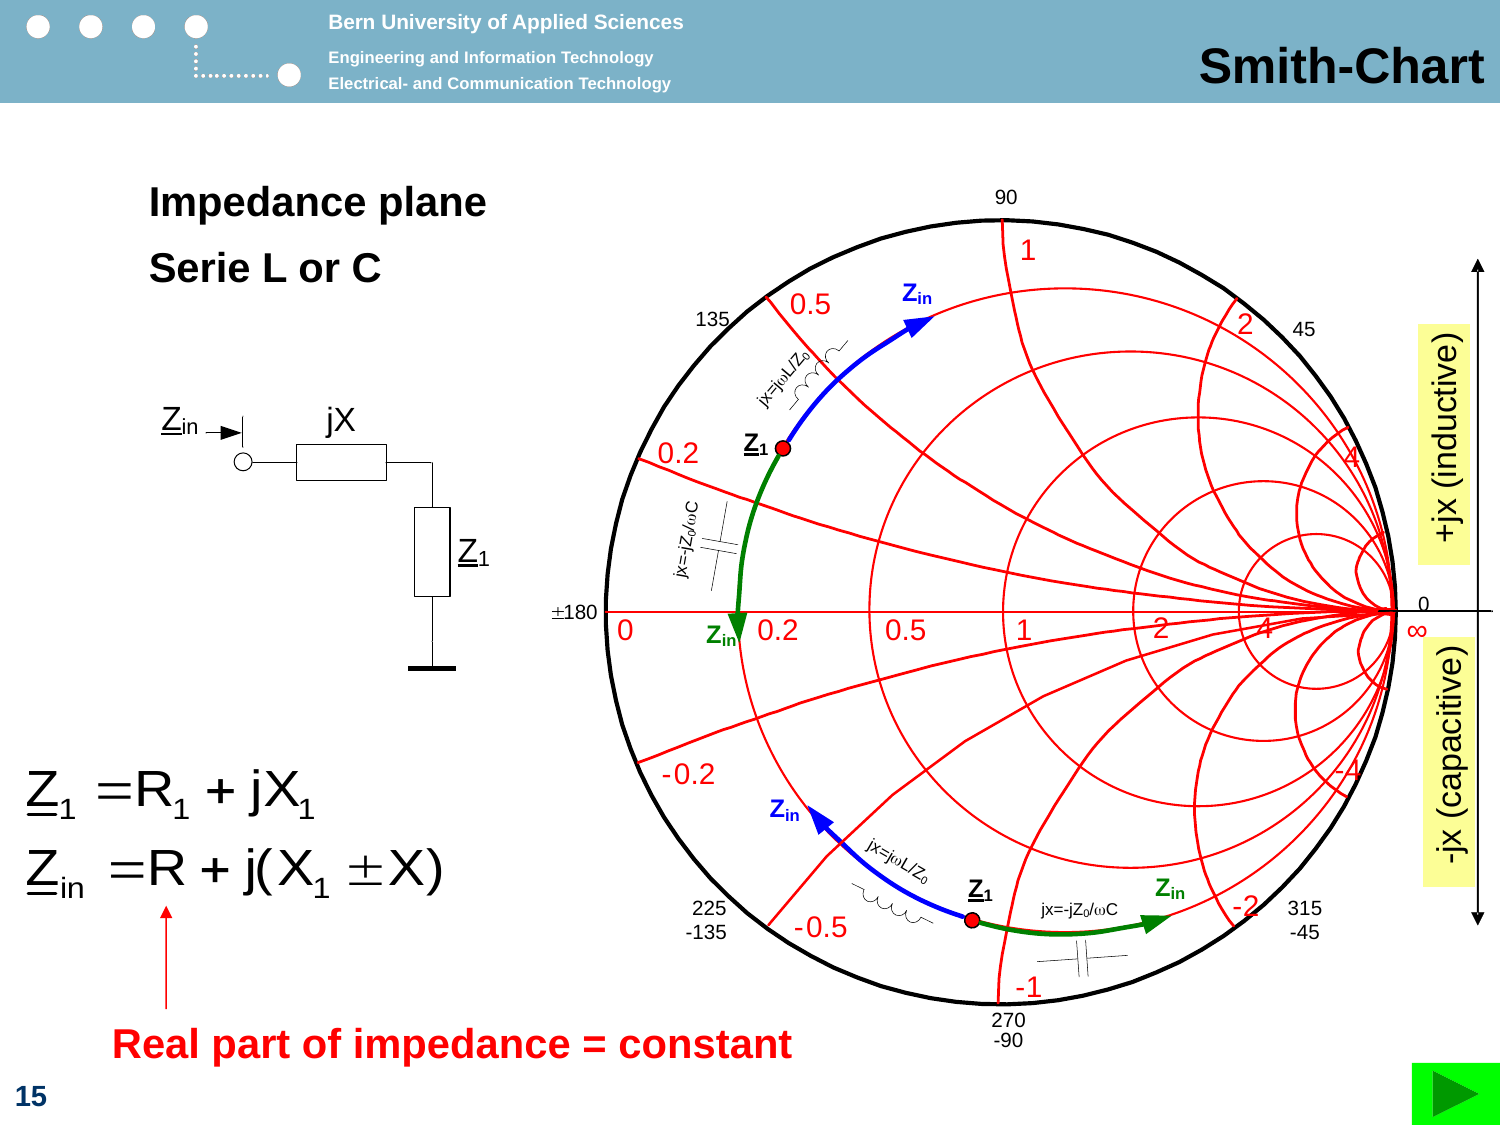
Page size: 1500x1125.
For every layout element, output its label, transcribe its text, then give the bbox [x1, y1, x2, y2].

text_box Impedance plane Serie L or C [134, 173, 526, 300]
title Smith-Chart [643, 0, 1500, 102]
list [16, 755, 456, 910]
text_box Real part of impedance = constant [97, 1014, 526, 1075]
picture [0, 0, 1500, 103]
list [117, 370, 614, 679]
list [531, 150, 1500, 1125]
